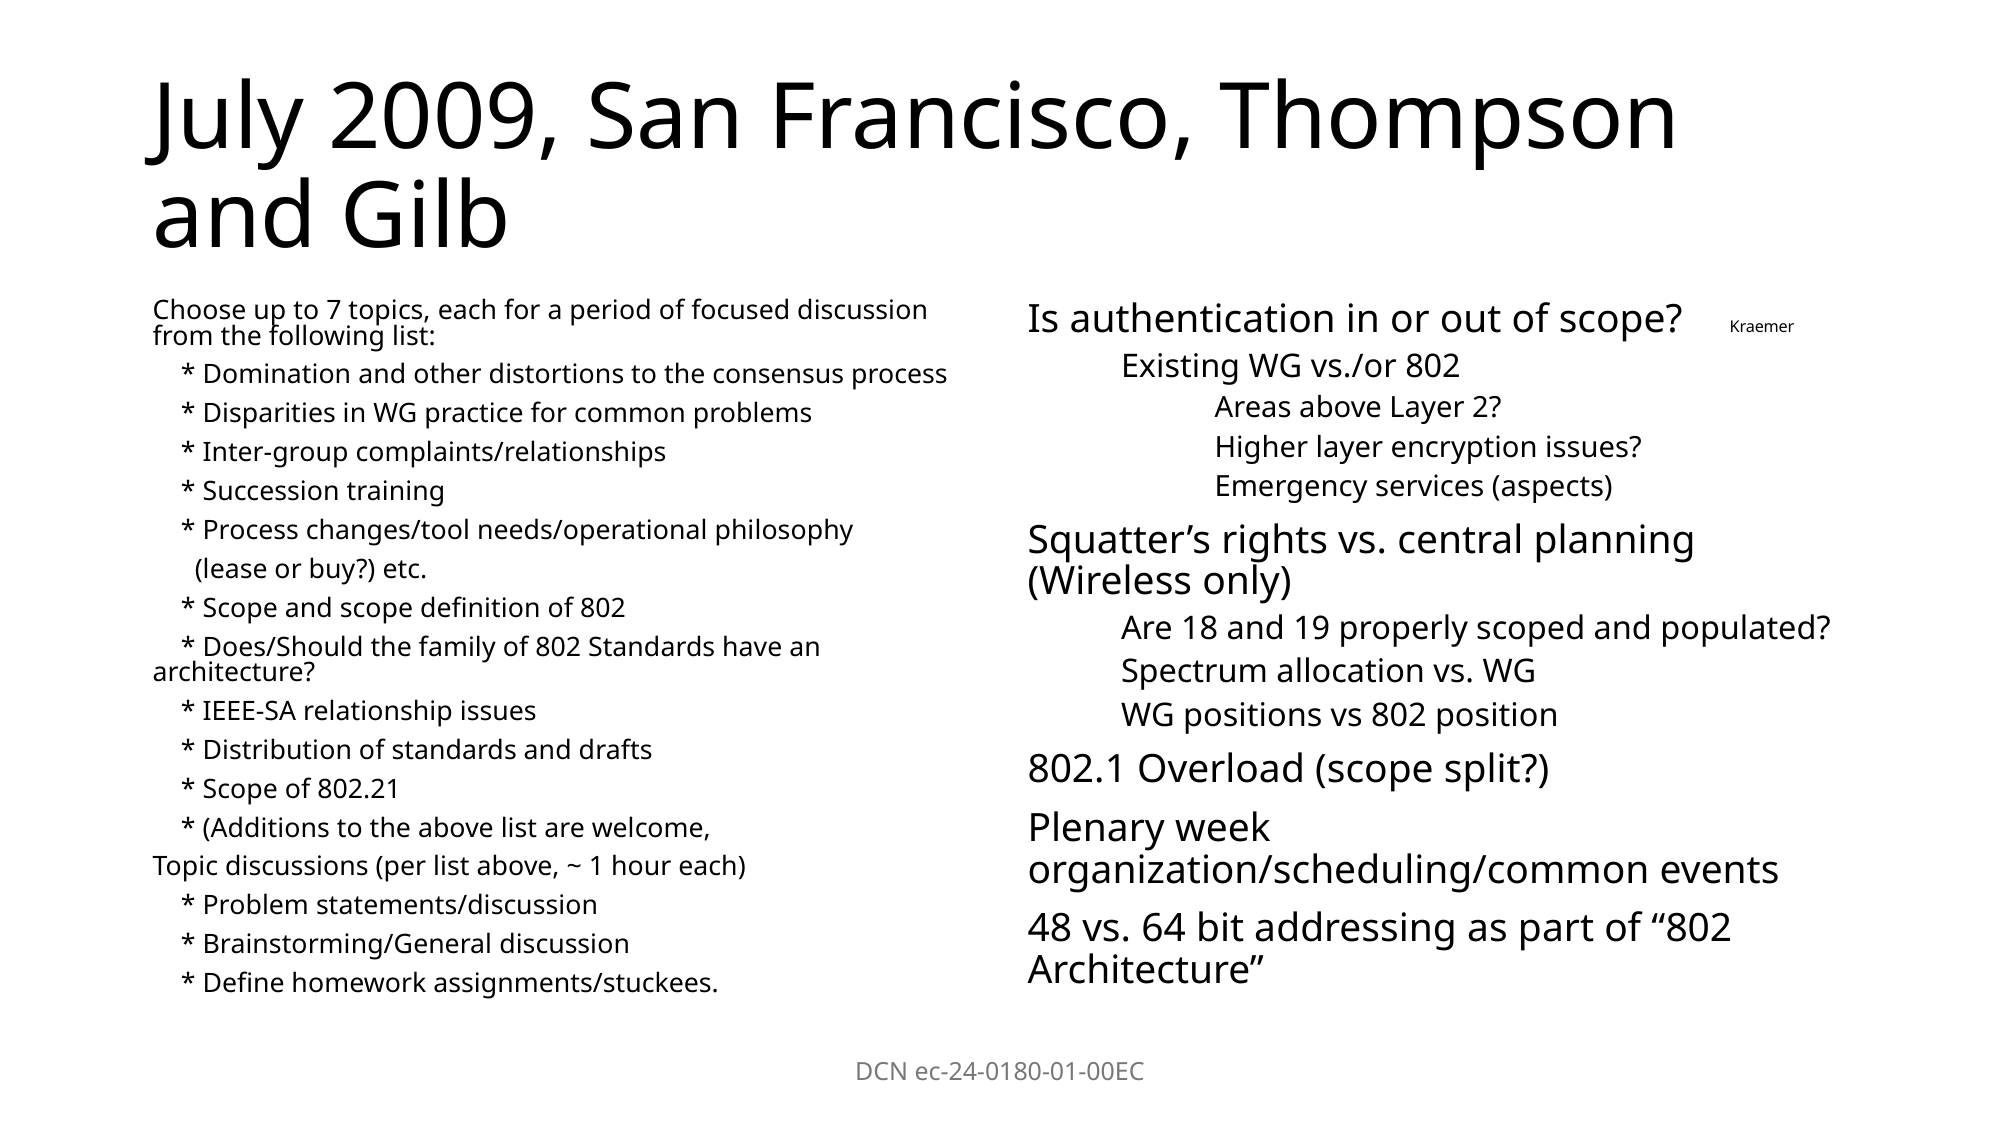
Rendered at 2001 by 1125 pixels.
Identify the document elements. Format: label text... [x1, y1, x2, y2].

list Choose up to 7 topics, each for a period of focused discussion from the following list: * Domination and other distortions to the consensus process * Disparities in WG practice for common problems * Inter-group complaints/relationships * Succession training * Process changes/tool needs/operational philosophy (lease or buy?) etc. * Scope and scope definition of 802 * Does/Should the family of 802 Standards have an architecture? * IEEE-SA relationship issues * Distribution of standards and drafts * Scope of 802.21 * (Additions to the above list are welcome, Topic discussions (per list above, ~ 1 hour each) * Problem statements/discussion * Brainstorming/General discussion * Define homework assignments/stuckees. [137, 291, 984, 1016]
footer DCN ec-24-0180-01-00EC [662, 1042, 1338, 1103]
title July 2009, San Francisco, Thompson and Gilb [137, 59, 1863, 278]
list Is authentication in or out of scope? Kraemer Existing WG vs./or 802 Areas above Layer 2? Higher layer encryption issues? Emergency services (aspects) Squatter’s rights vs. central planning (Wireless only) Are 18 and 19 properly scoped and populated? Spectrum allocation vs. WG WG positions vs 802 position 802.1 Overload (scope split?) Plenary week organization/scheduling/common events 48 vs. 64 bit addressing as part of “802 Architecture” [1012, 291, 1863, 1016]
